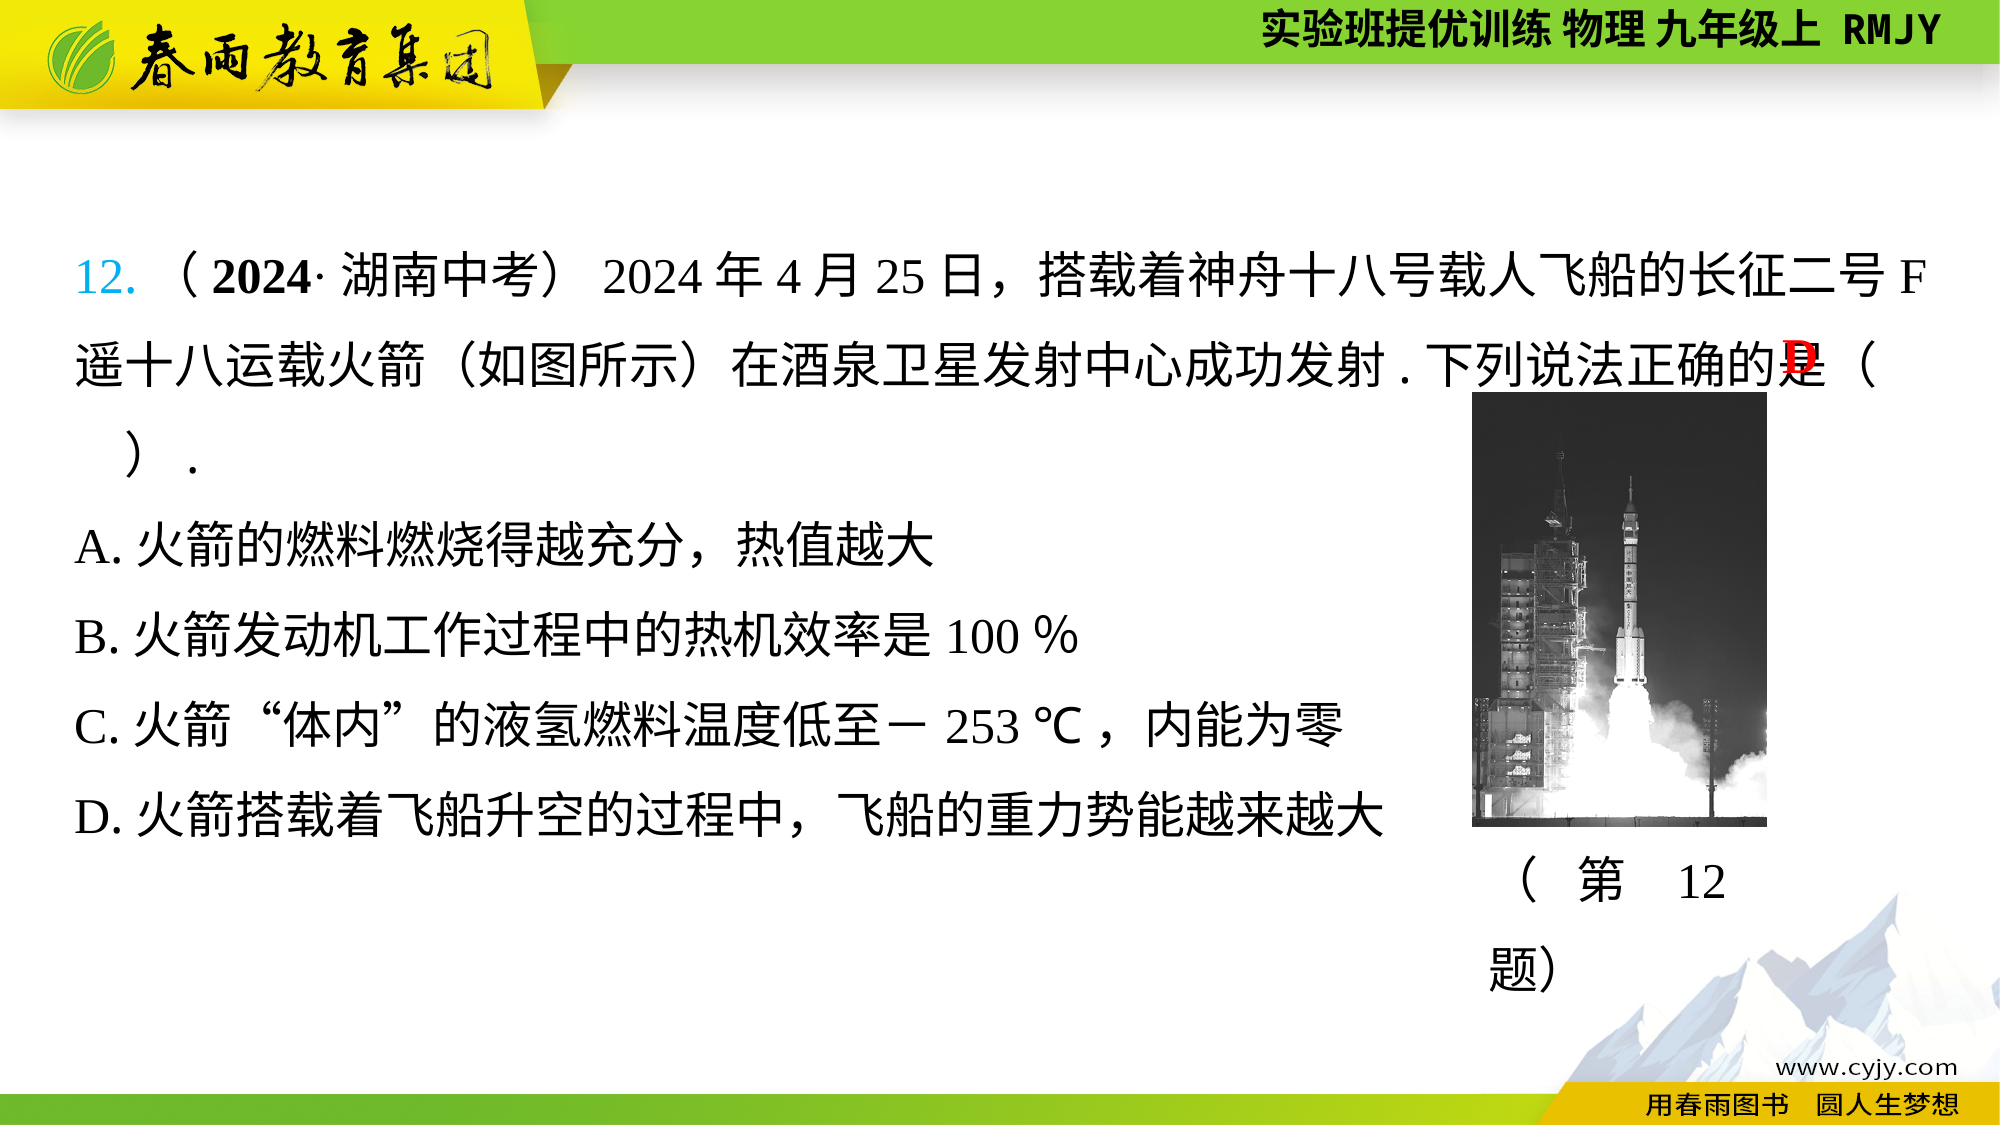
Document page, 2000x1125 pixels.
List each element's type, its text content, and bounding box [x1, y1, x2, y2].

text_box D [1767, 316, 1833, 392]
text_box （第12题） [1473, 835, 1754, 916]
picture [0, 0, 2000, 1125]
list 12.（2024·湖南中考）2024年4月25日，搭载着神舟十八号载人飞船的长征二号F遥十八运载火箭（如图所示）在酒泉卫星发射中心成功发射.下列说法正确的是（ ）. A.火箭的燃料燃烧得越充分，热值越大 B.火箭发动机工作过程中的热机效率是100％ C.火箭“体内”的液氢燃料温度低至－253 ℃，内能为零 D.火箭搭载着飞船升空的过程中，飞船的重力势能越来越大 [59, 206, 1944, 755]
